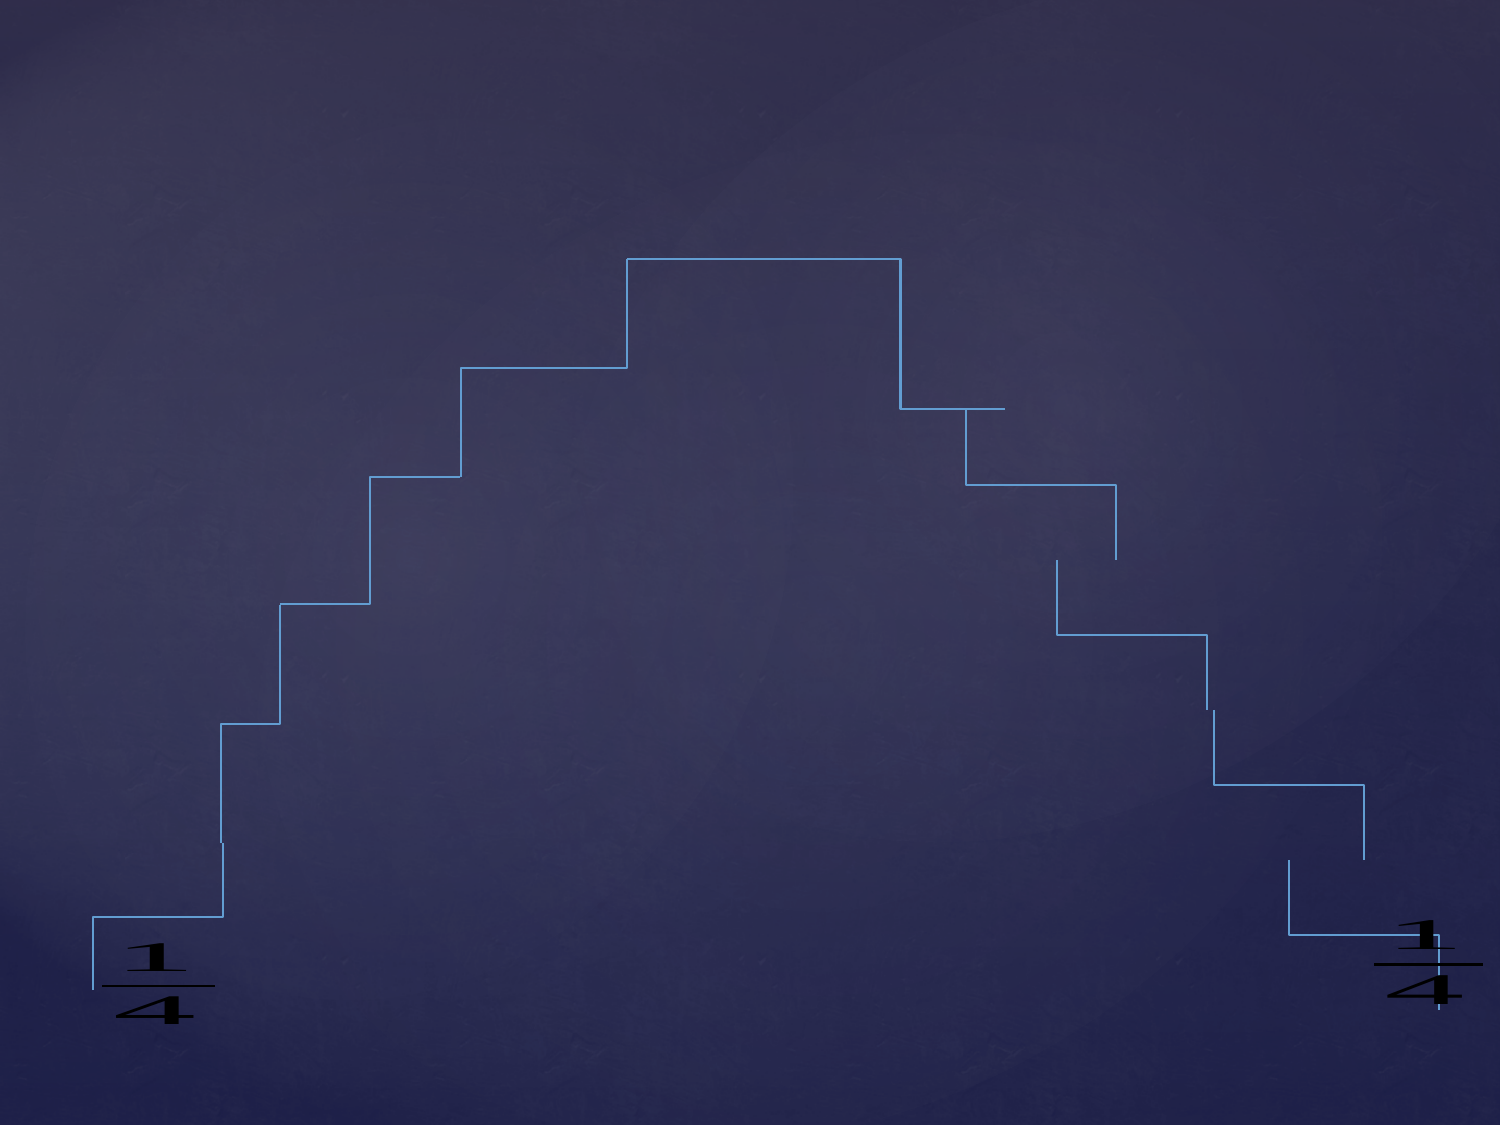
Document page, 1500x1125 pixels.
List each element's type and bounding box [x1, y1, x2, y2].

title [29, 45, 1459, 1059]
text_box [1213, 709, 1365, 861]
text_box [1288, 859, 1440, 1011]
text_box [795, 258, 1005, 410]
text_box [131, 693, 371, 754]
text_box [1056, 559, 1208, 711]
text_box [965, 409, 1117, 561]
text_box [279, 476, 461, 605]
text_box [434, 284, 654, 452]
text_box [83, 851, 232, 983]
